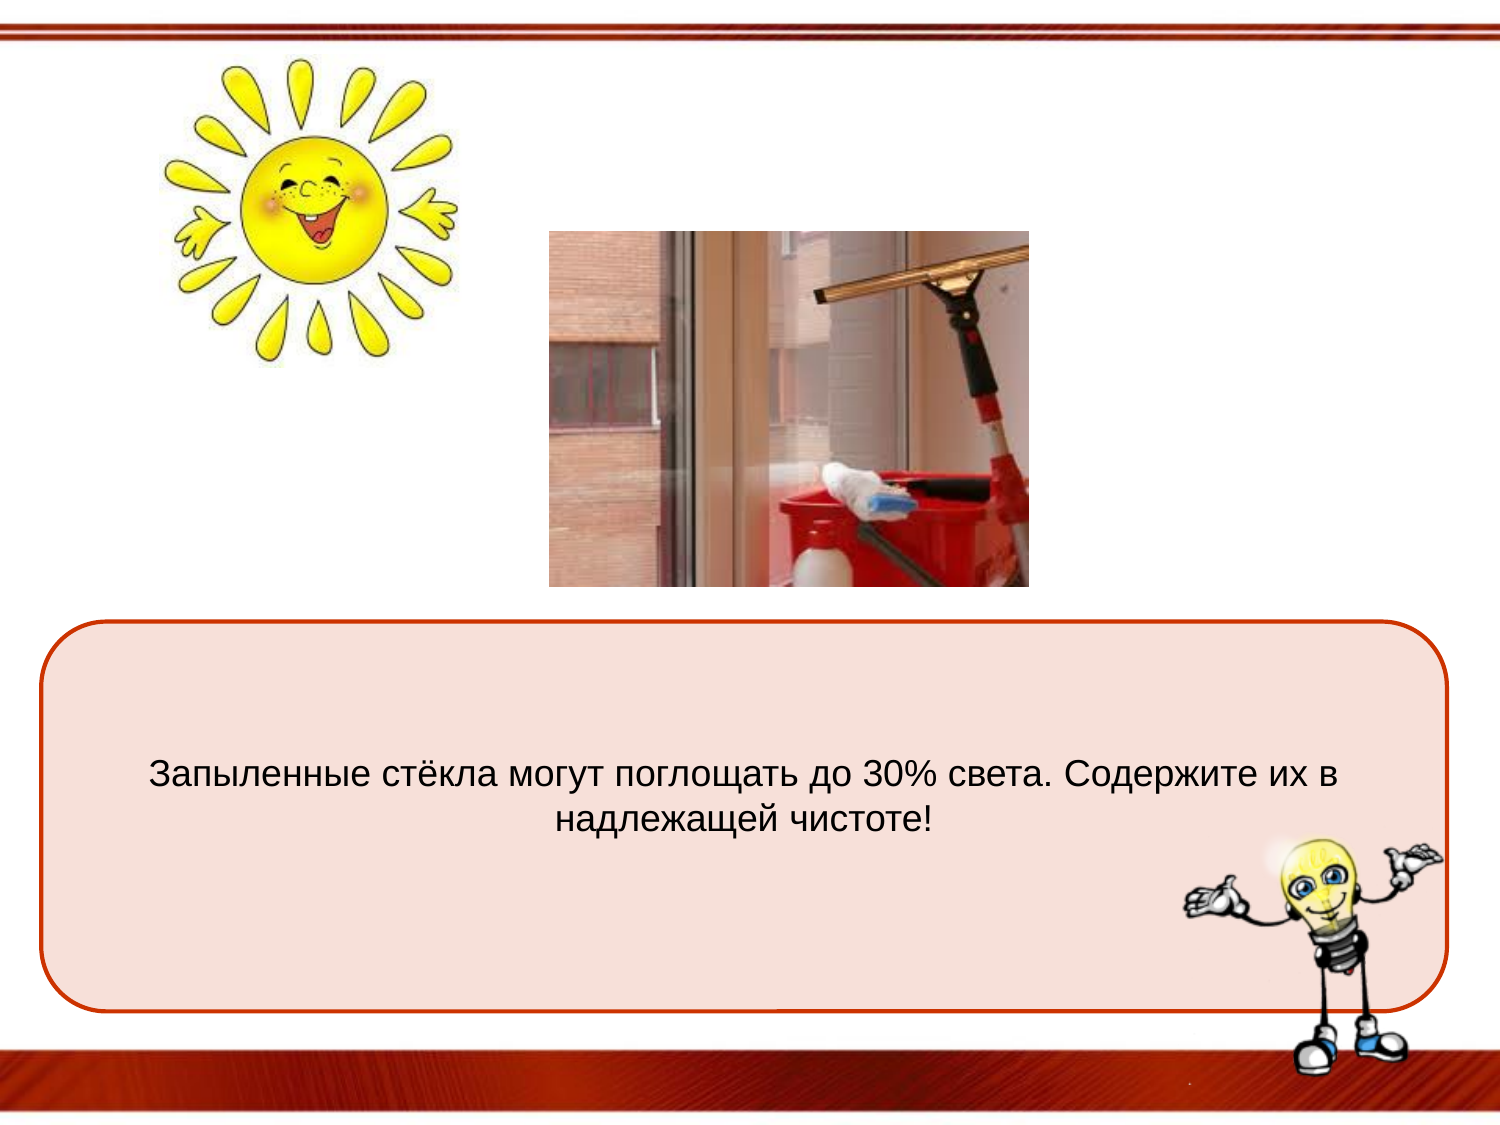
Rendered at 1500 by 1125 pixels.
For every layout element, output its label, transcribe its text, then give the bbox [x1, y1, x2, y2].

picture [0, 0, 1500, 1125]
text_box Запыленные стёкла могут поглощать до 30% света. Содержите их в надлежащей чистоте! [39, 619, 1450, 1014]
